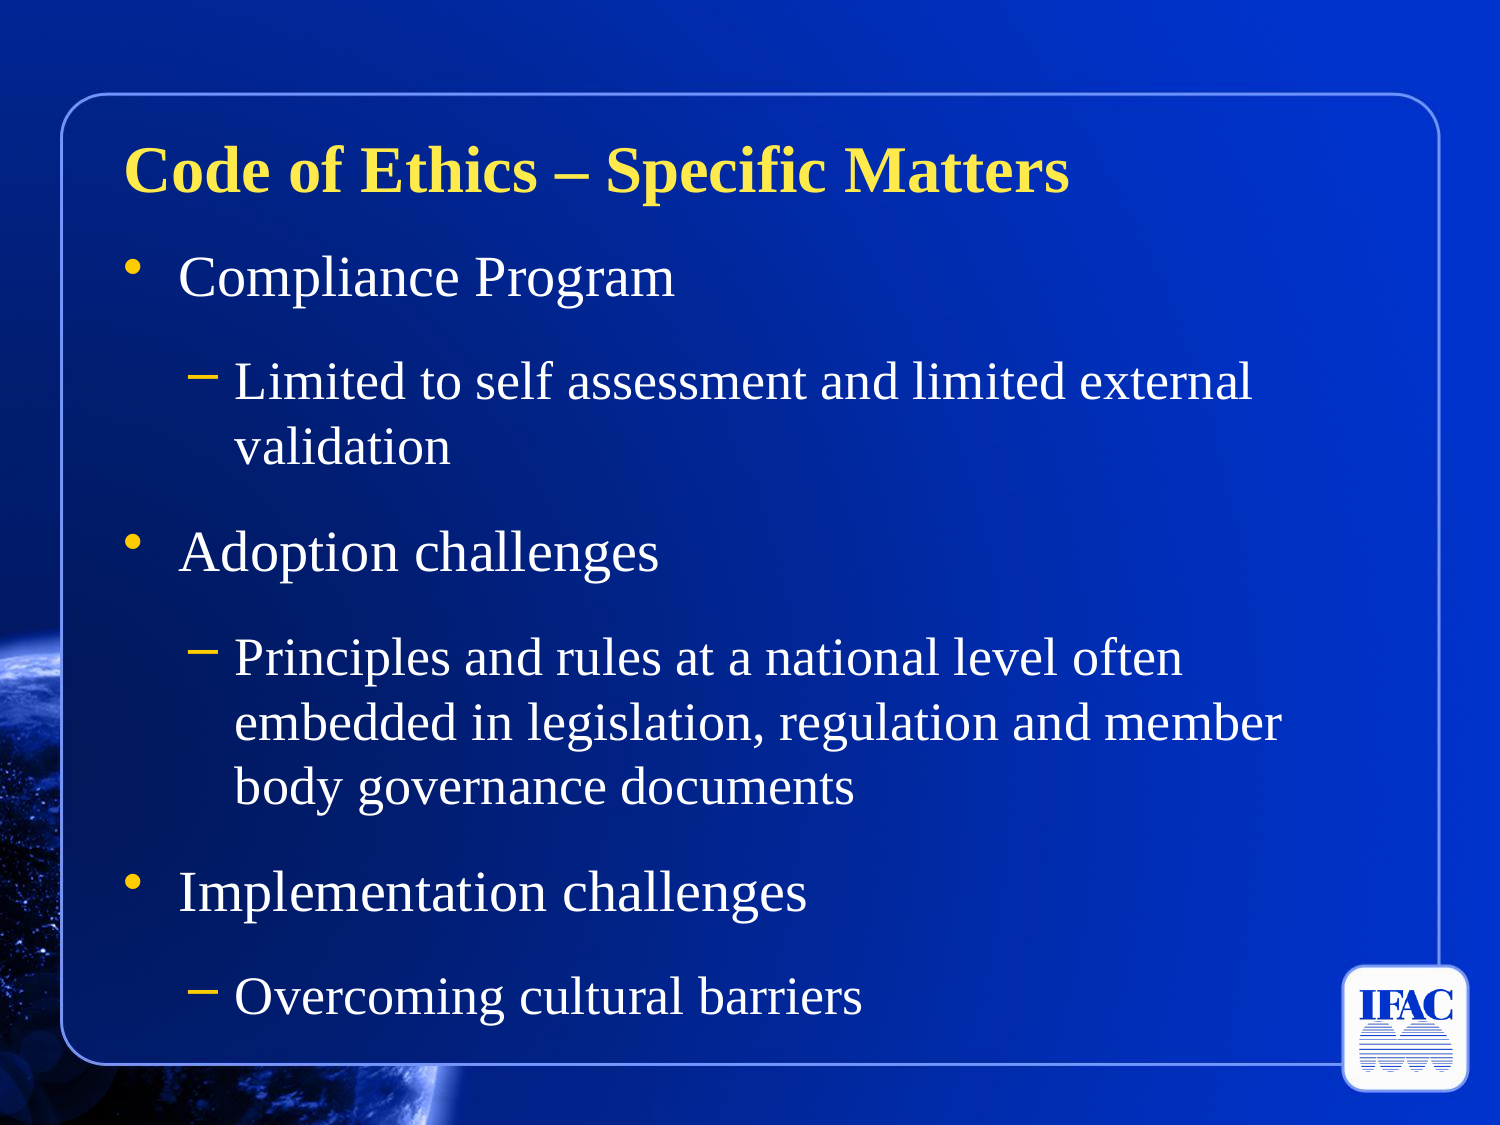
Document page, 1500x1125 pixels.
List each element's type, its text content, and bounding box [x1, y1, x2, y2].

picture [0, 0, 1500, 1125]
list Code of Ethics – Specific Matters [107, 118, 1411, 215]
list Compliance Program Limited to self assessment and limited external validation Adoption challenges Principles and rules at a national level often embedded in legislation, regulation and member body governance documents Implementation challenges Overcoming cultural barriers [107, 230, 1411, 1048]
